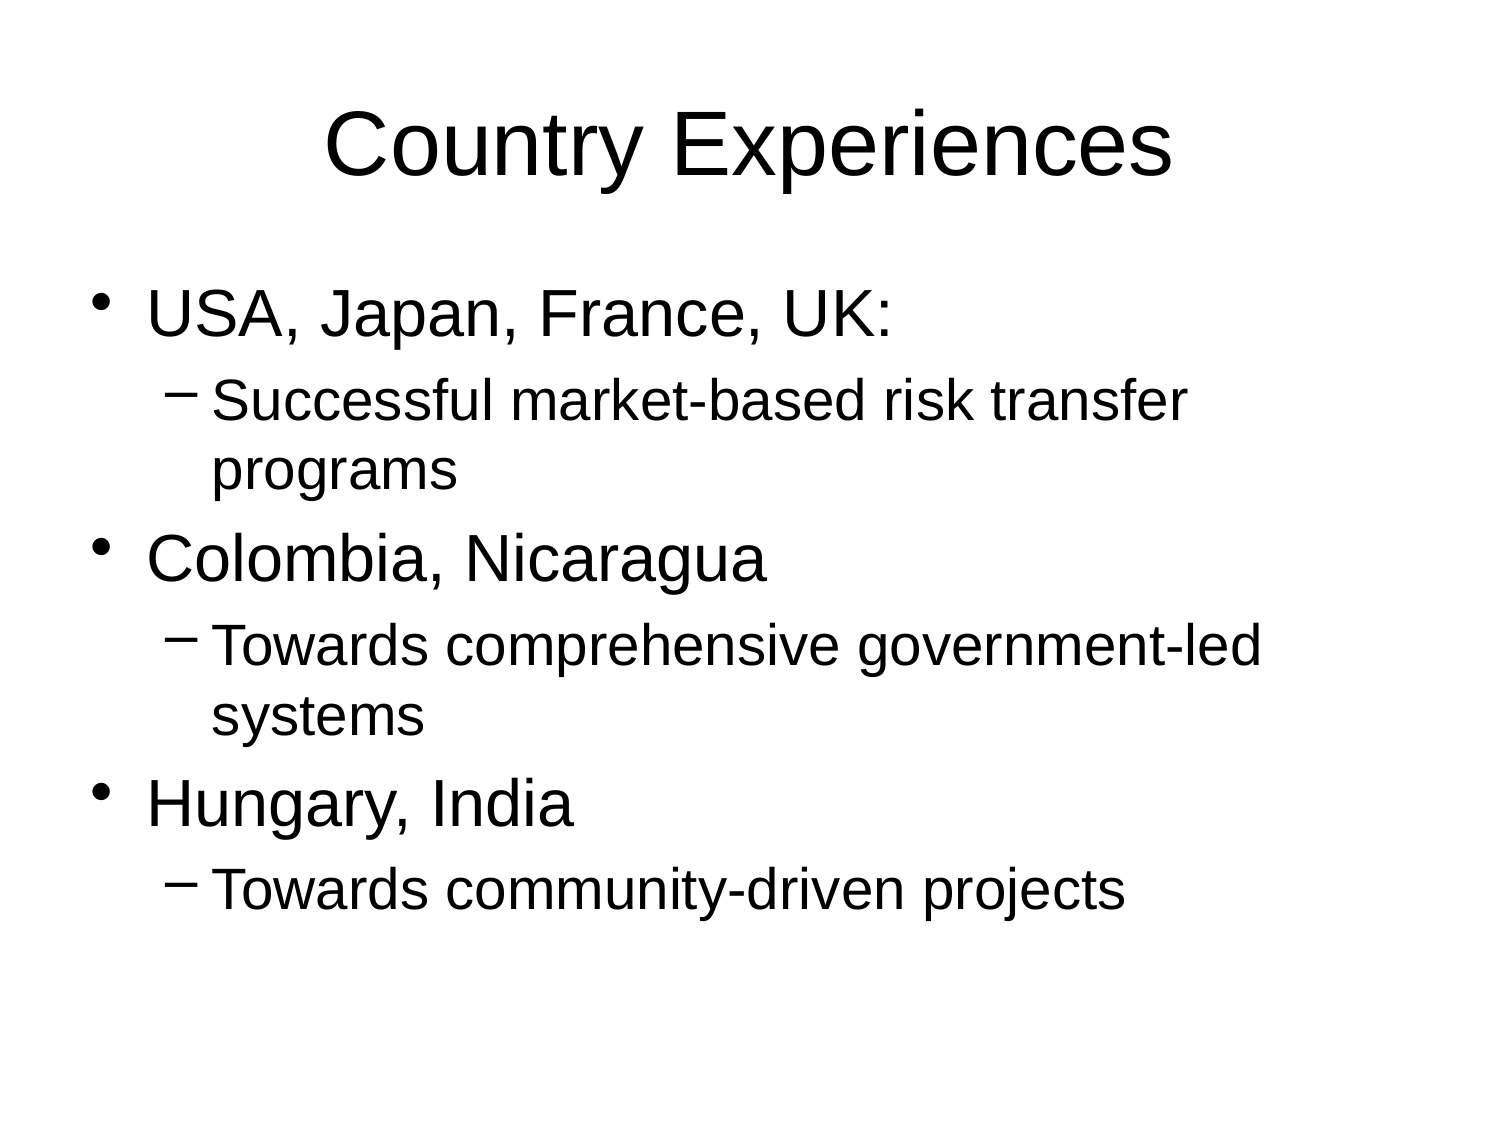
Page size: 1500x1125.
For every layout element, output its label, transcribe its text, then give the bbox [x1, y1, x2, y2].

title Country Experiences [74, 44, 1426, 233]
list USA, Japan, France, UK: Successful market-based risk transfer programs Colombia, Nicaragua Towards comprehensive government-led systems Hungary, India Towards community-driven projects [74, 262, 1426, 1006]
